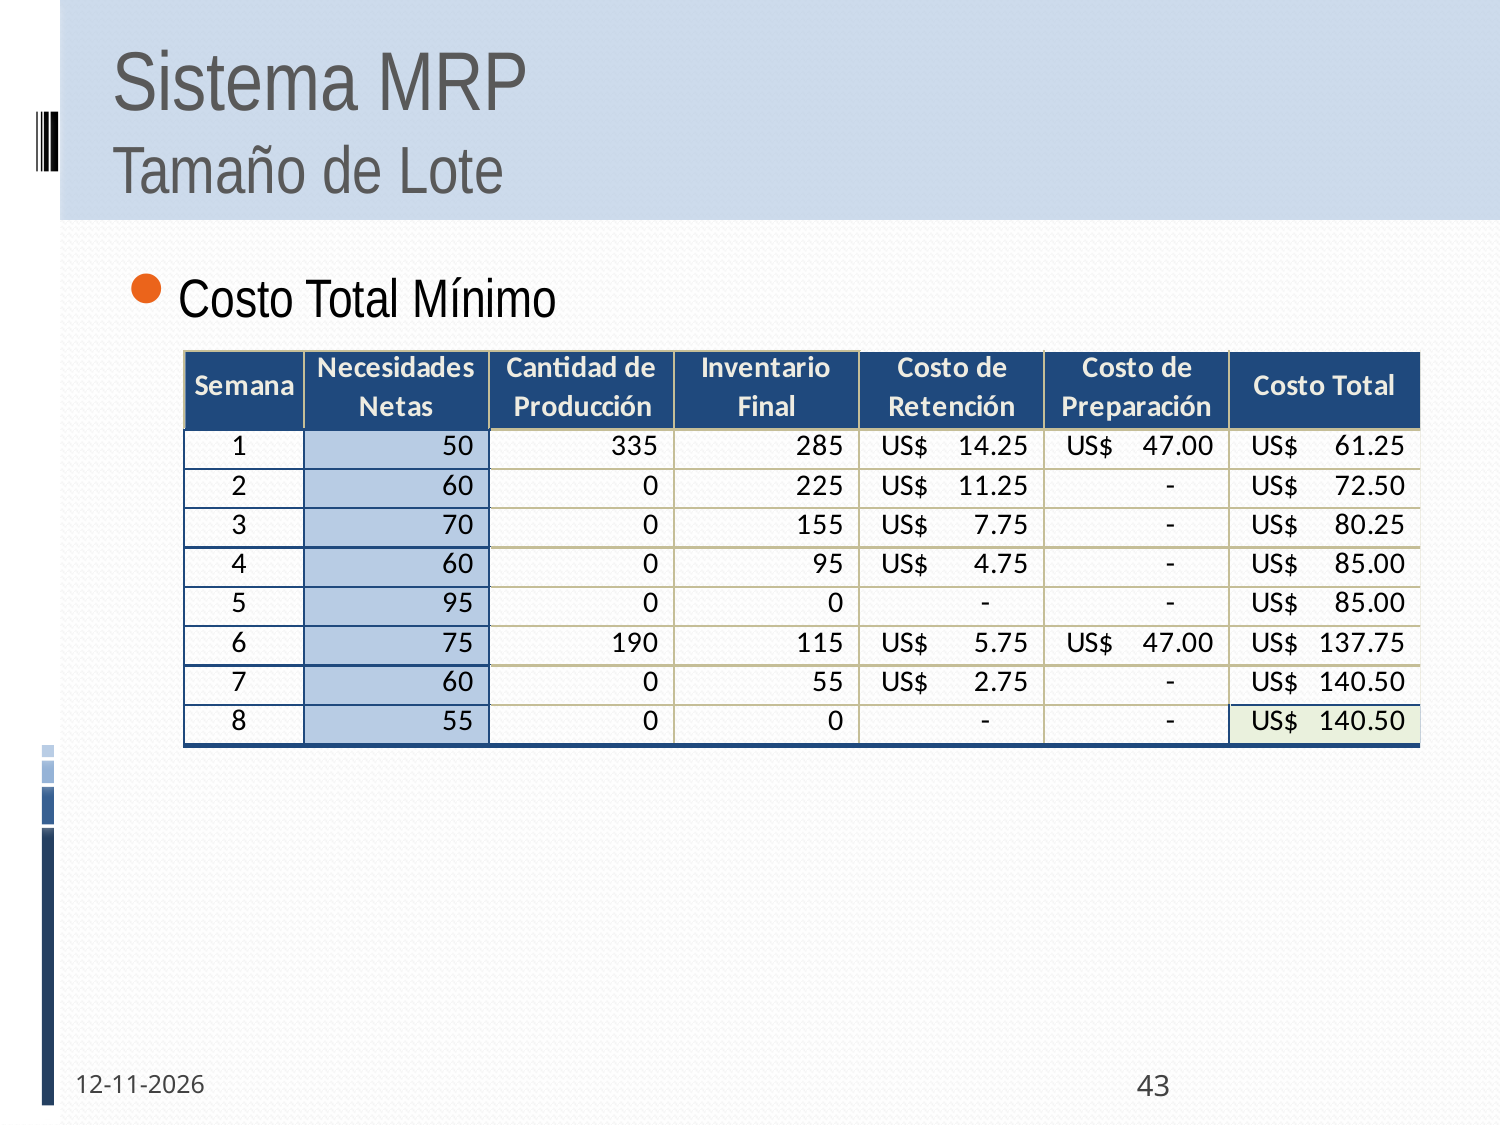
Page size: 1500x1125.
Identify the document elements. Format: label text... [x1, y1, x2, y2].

picture [182, 349, 1423, 788]
list Costo Total Mínimo [111, 255, 1436, 1038]
slide_number 43 [1045, 1046, 1171, 1107]
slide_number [75, 1042, 243, 1103]
title Sistema MRP Tamaño de Lote [111, 18, 1436, 207]
